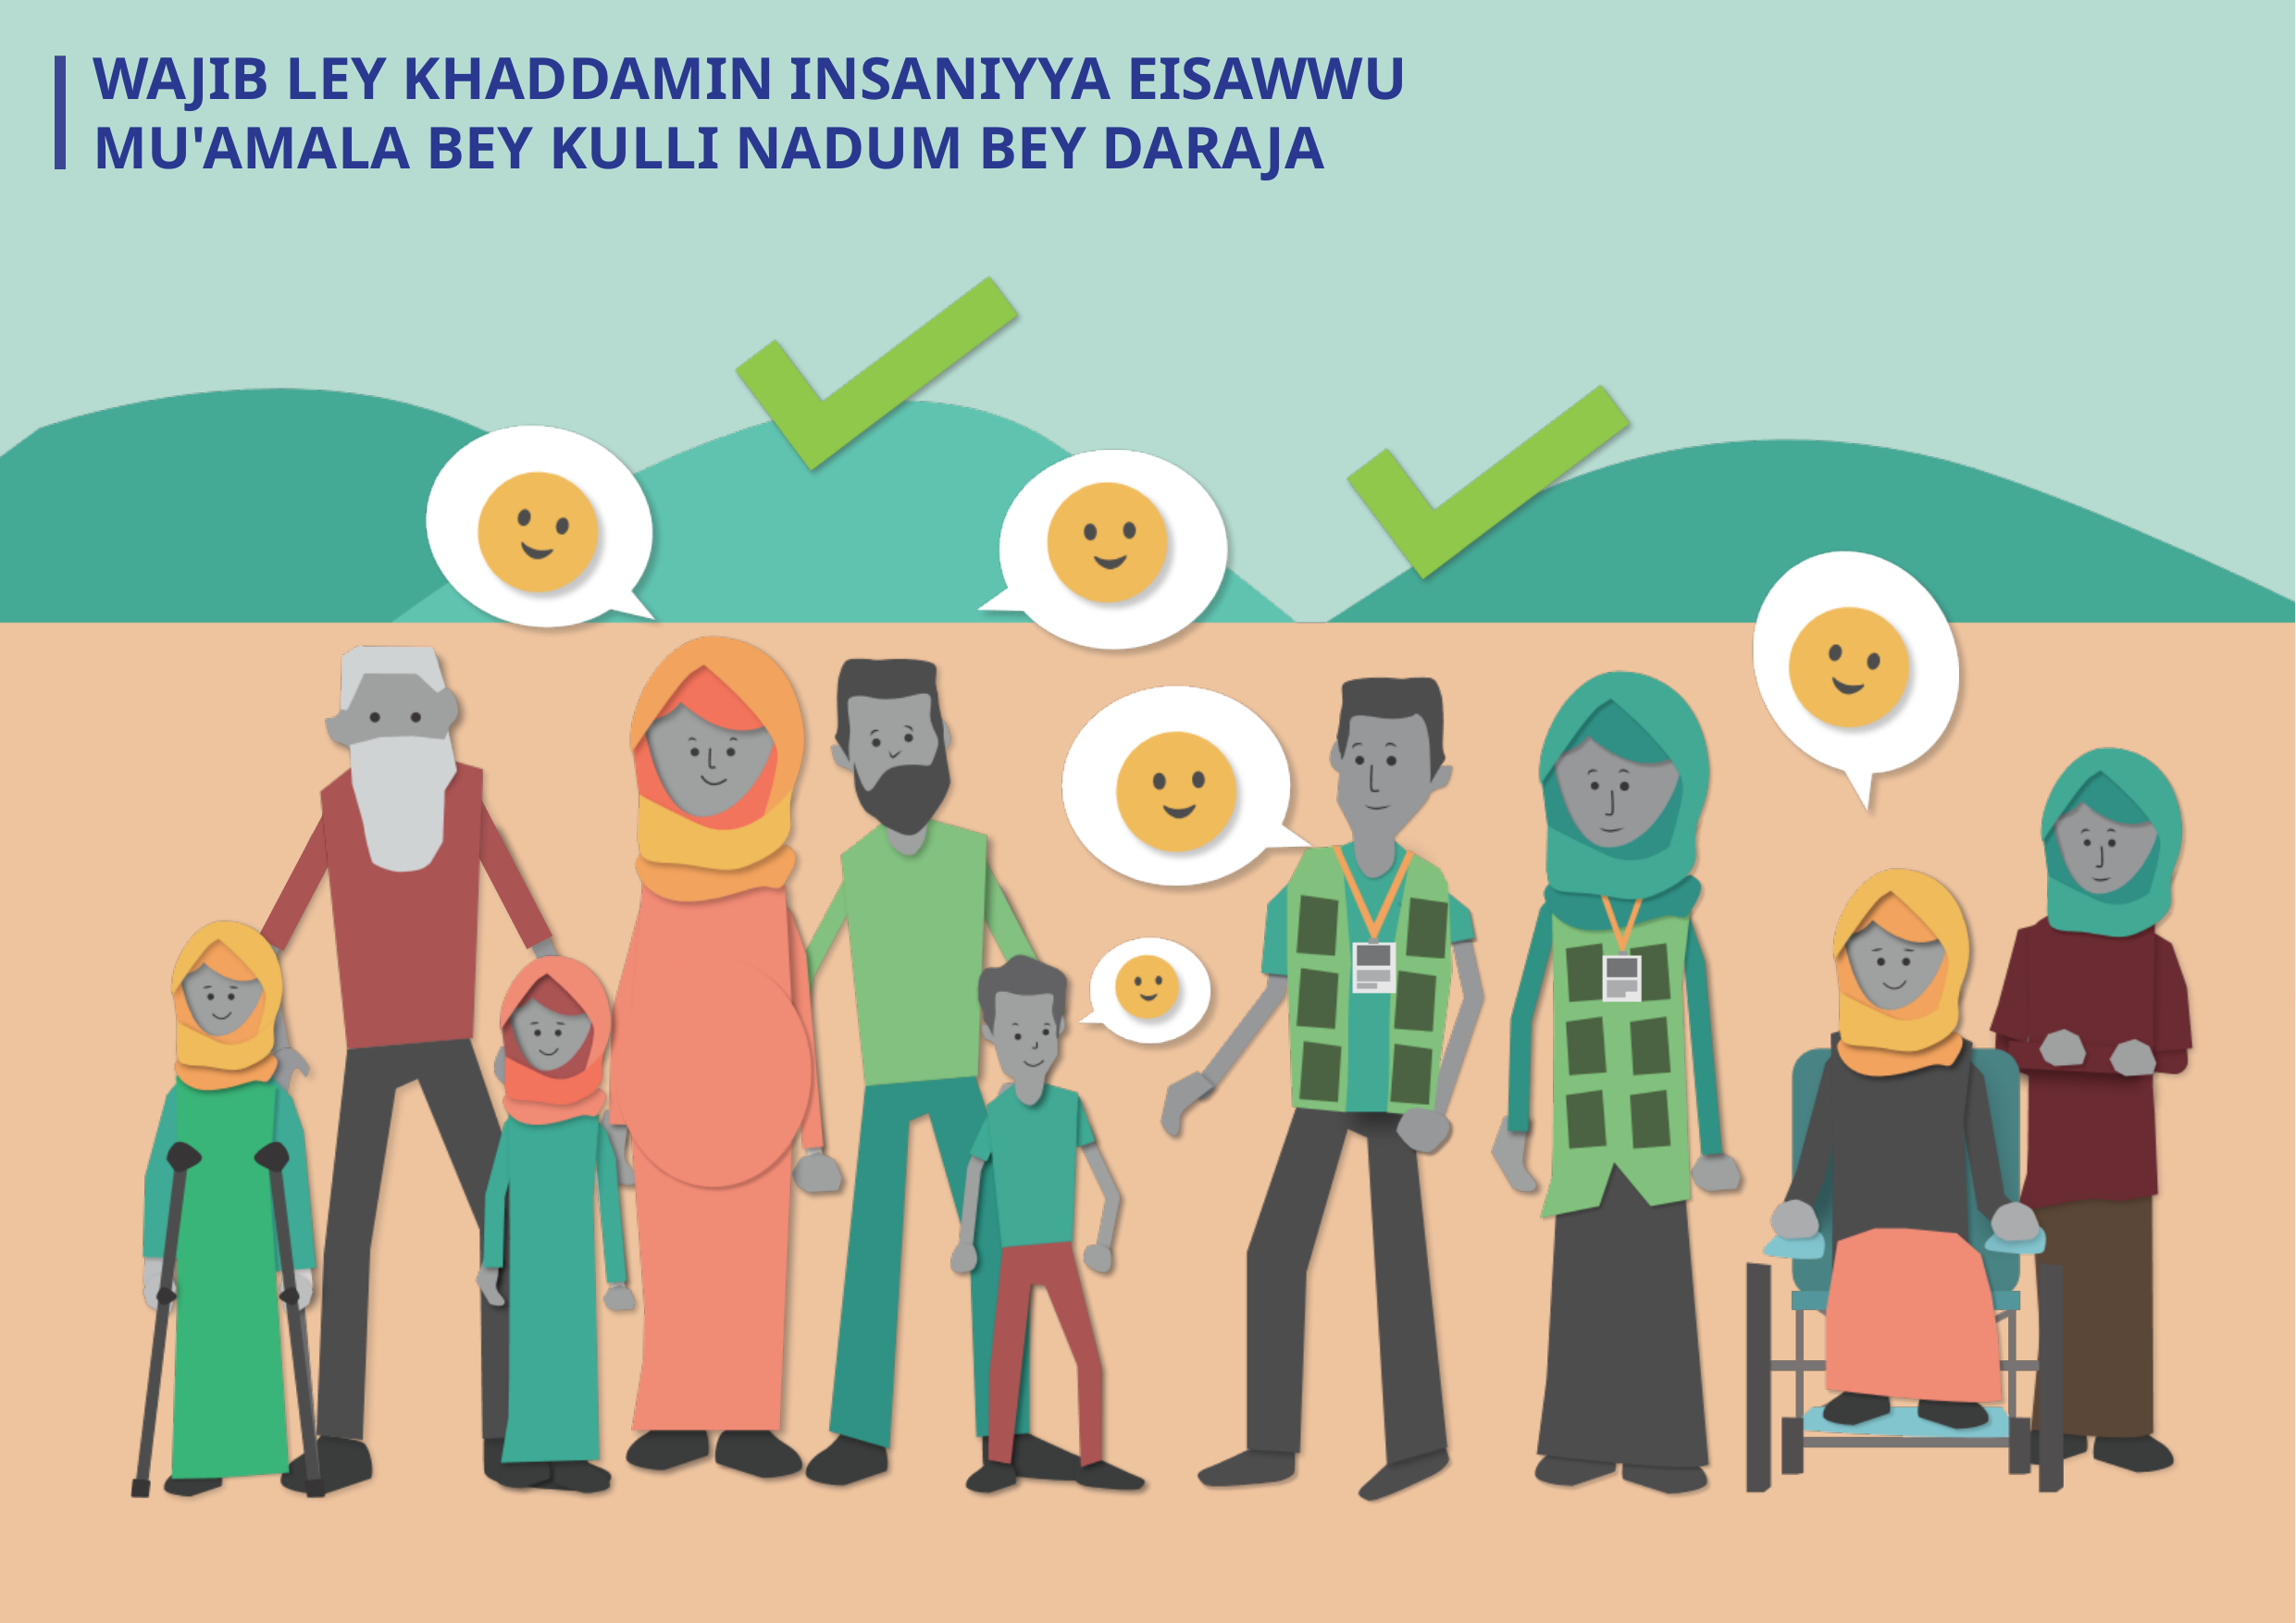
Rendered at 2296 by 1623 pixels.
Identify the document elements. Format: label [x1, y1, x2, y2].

text_box [0, 0, 2296, 1623]
